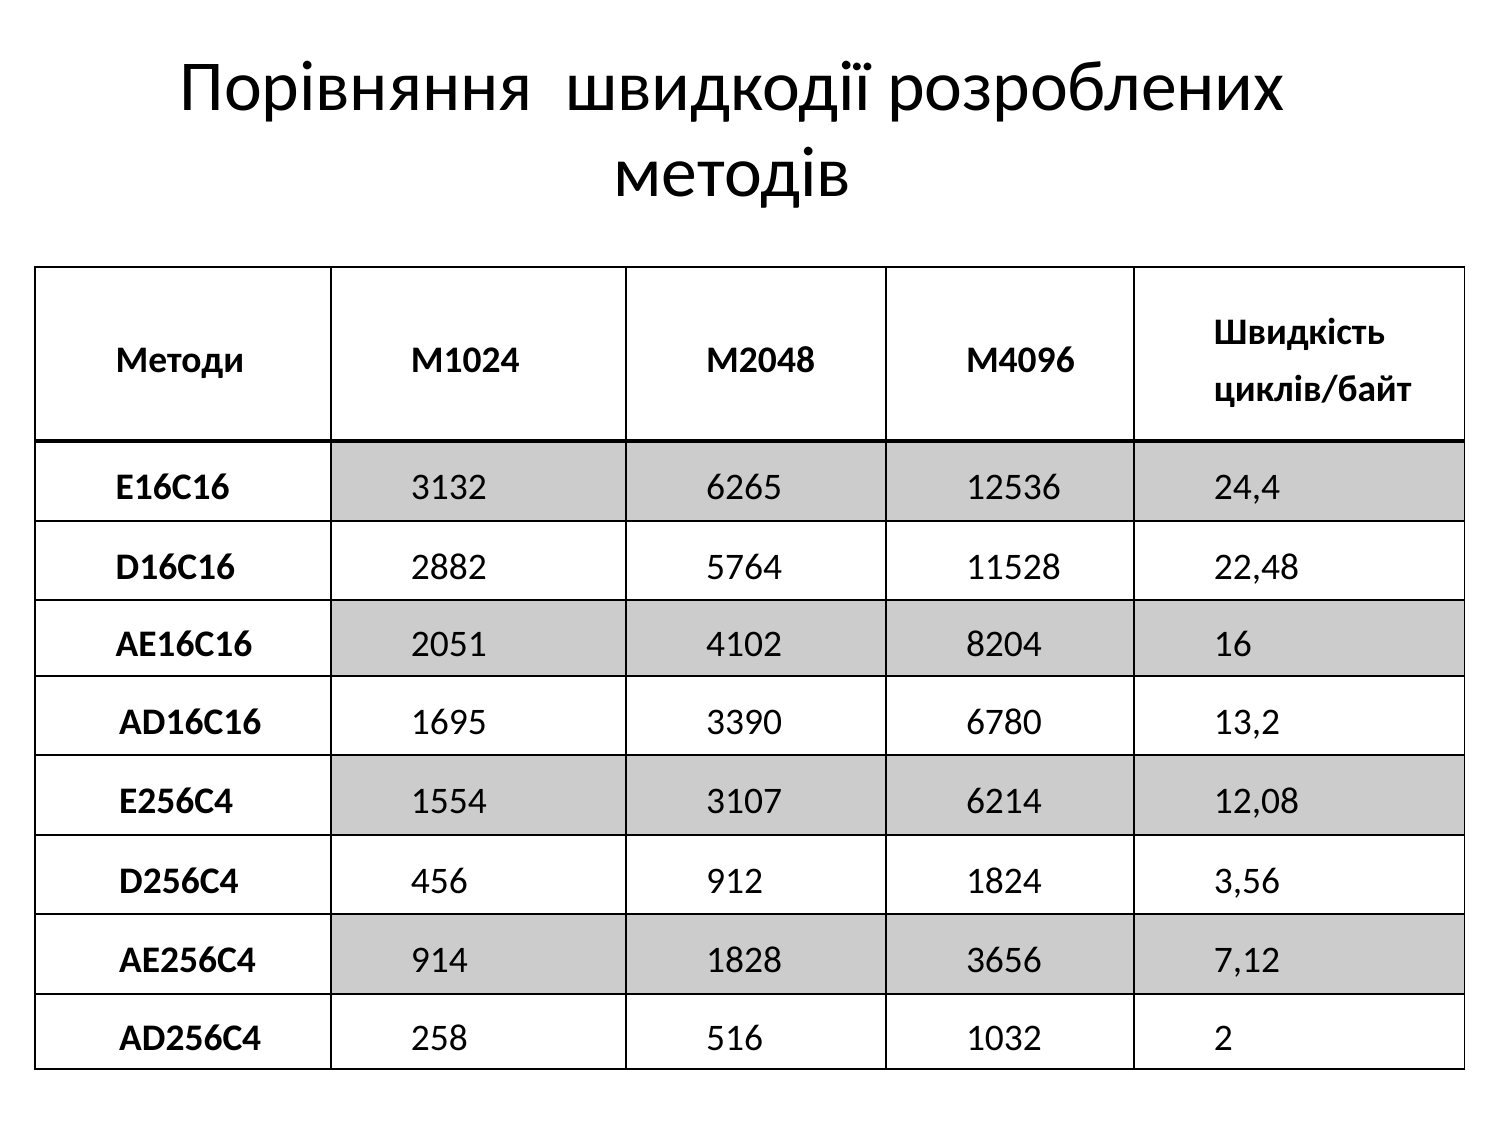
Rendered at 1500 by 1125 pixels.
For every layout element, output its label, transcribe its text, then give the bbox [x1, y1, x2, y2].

table_cell 1554 [332, 756, 625, 834]
table_cell D256C4 [36, 836, 330, 913]
table_header М1024 [332, 268, 625, 439]
table_cell 912 [627, 836, 885, 913]
table_cell 12536 [887, 443, 1133, 520]
table_cell 2051 [332, 601, 625, 675]
table_cell 24,4 [1135, 443, 1464, 520]
table_cell 7,12 [1135, 915, 1464, 993]
table_header Методи [36, 268, 330, 439]
table_cell 3107 [627, 756, 885, 834]
table_cell E256C4 [36, 756, 330, 834]
table_cell 456 [332, 836, 625, 913]
table_cell 3,56 [1135, 836, 1464, 913]
table_cell 8204 [887, 601, 1133, 675]
table_cell 6780 [887, 677, 1133, 754]
table_cell 2 [1135, 995, 1464, 1068]
table_cell AD16C16 [36, 677, 330, 754]
table_cell 1032 [887, 995, 1133, 1068]
table_cell AD256C4 [36, 995, 330, 1068]
table_cell 3656 [887, 915, 1133, 993]
table_cell 258 [332, 995, 625, 1068]
table_cell 3132 [332, 443, 625, 520]
table_cell 11528 [887, 522, 1133, 599]
table_cell 22,48 [1135, 522, 1464, 599]
table_header М2048 [627, 268, 885, 439]
table_cell 2882 [332, 522, 625, 599]
table_cell 6214 [887, 756, 1133, 834]
table_cell Е16C16 [36, 443, 330, 520]
table_header М4096 [887, 268, 1133, 439]
table_header Швидкість циклів/байт [1135, 268, 1464, 439]
table_cell AE256C4 [36, 915, 330, 993]
table_cell 1695 [332, 677, 625, 754]
table_cell 4102 [627, 601, 885, 675]
table_cell 1824 [887, 836, 1133, 913]
table_cell 16 [1135, 601, 1464, 675]
table_cell 13,2 [1135, 677, 1464, 754]
table_cell 3390 [627, 677, 885, 754]
table_cell AE16C16 [36, 601, 330, 675]
table_cell 1828 [627, 915, 885, 993]
table_cell 516 [627, 995, 885, 1068]
title Порівняння швидкодії розроблених методів [88, 30, 1376, 219]
table_cell 5764 [627, 522, 885, 599]
table_cell 914 [332, 915, 625, 993]
table_cell 12,08 [1135, 756, 1464, 834]
table_cell D16C16 [36, 522, 330, 599]
table_cell 6265 [627, 443, 885, 520]
